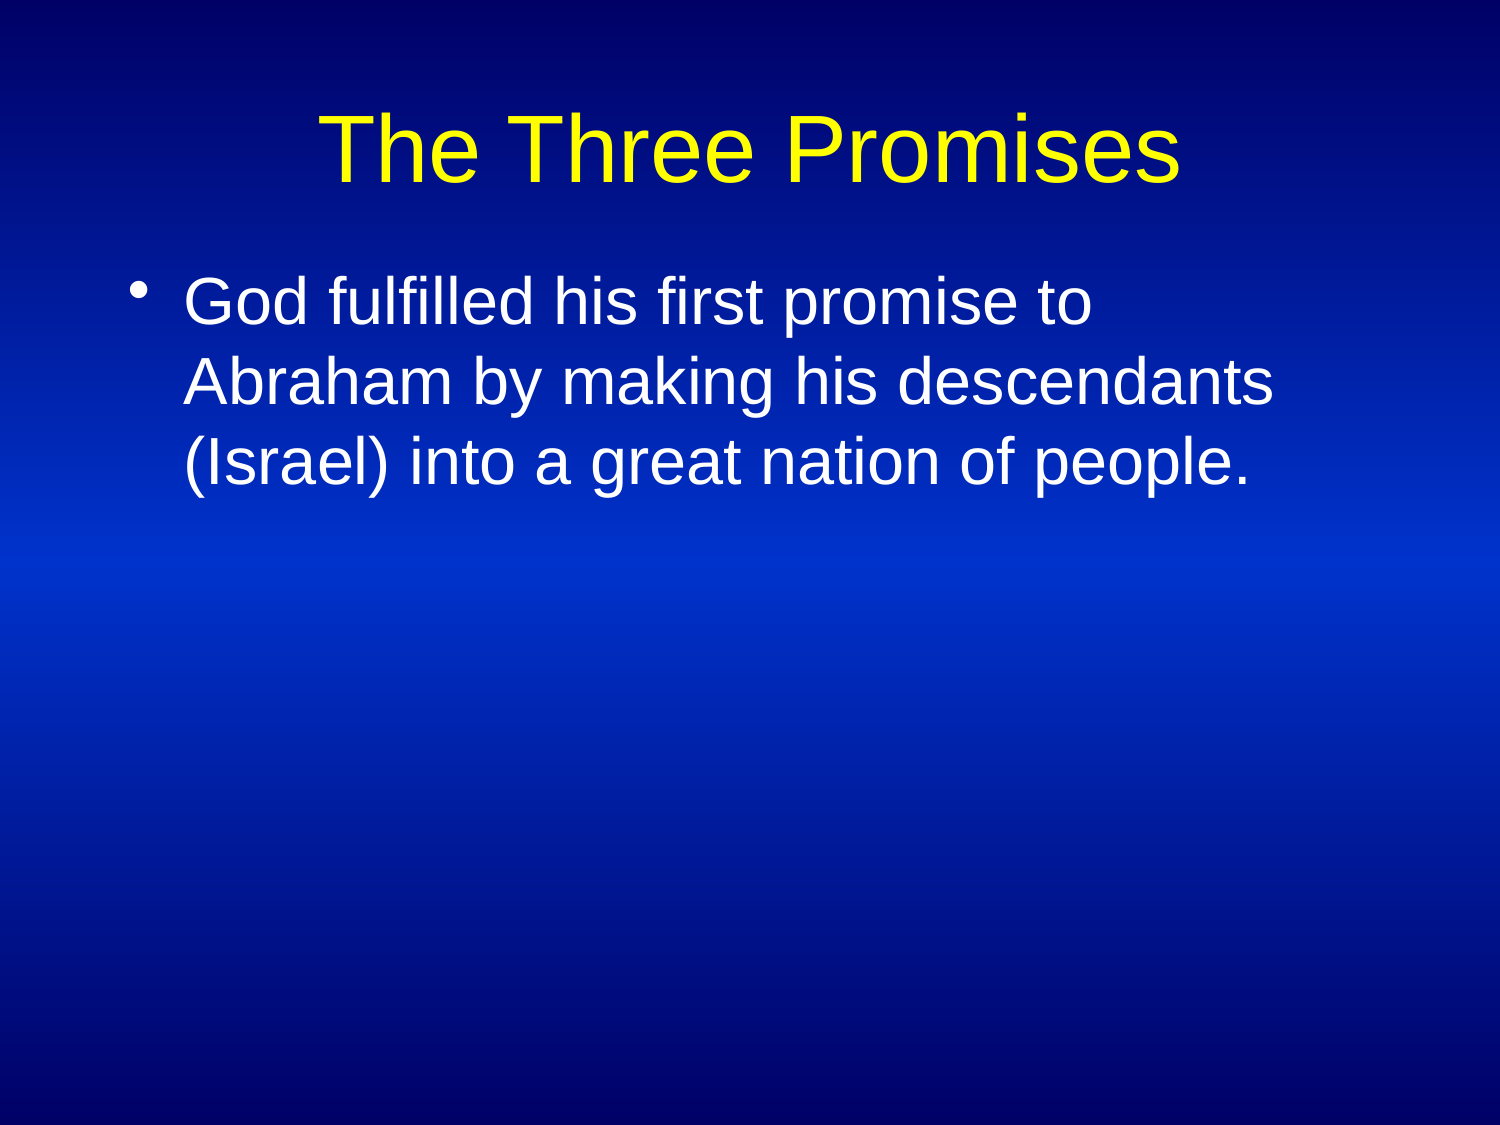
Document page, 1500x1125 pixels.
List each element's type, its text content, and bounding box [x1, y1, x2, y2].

list God fulfilled his first promise to Abraham by making his descendants (Israel) into a great nation of people. [112, 249, 1388, 1088]
title The Three Promises [37, 50, 1463, 238]
